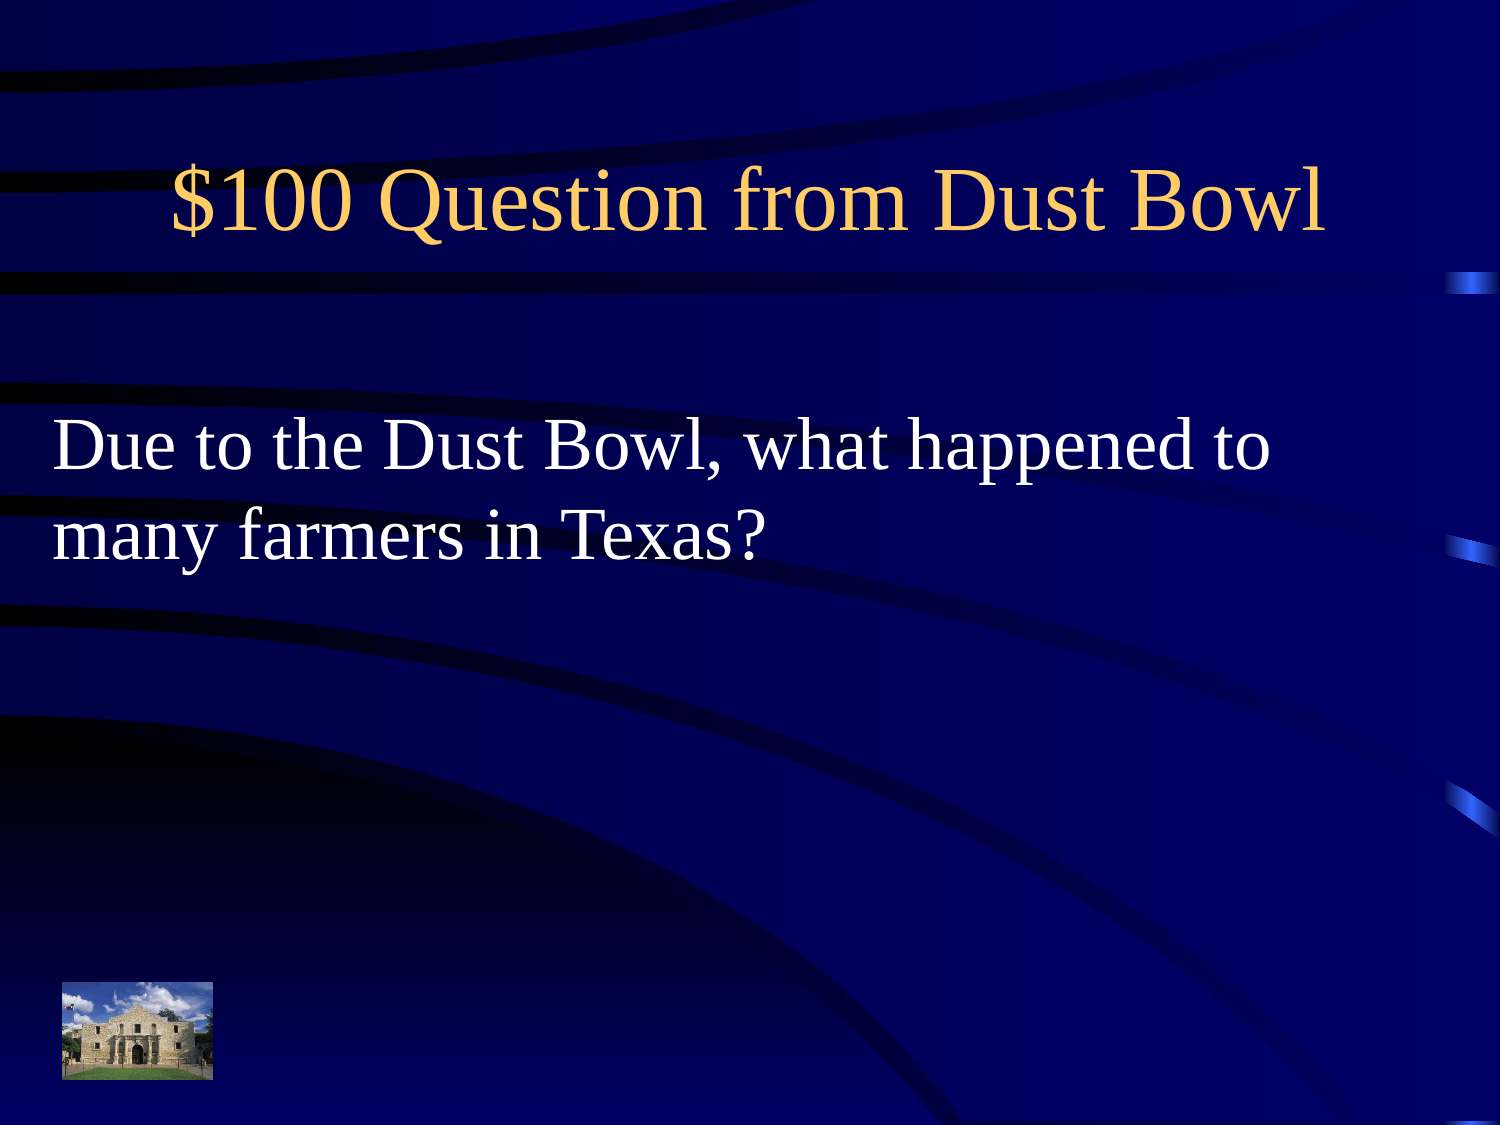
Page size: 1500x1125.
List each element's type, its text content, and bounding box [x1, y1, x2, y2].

picture [62, 982, 213, 1081]
title $100 Question from Dust Bowl [112, 99, 1388, 288]
text_box Due to the Dust Bowl, what happened to many farmers in Texas? [37, 387, 1438, 583]
